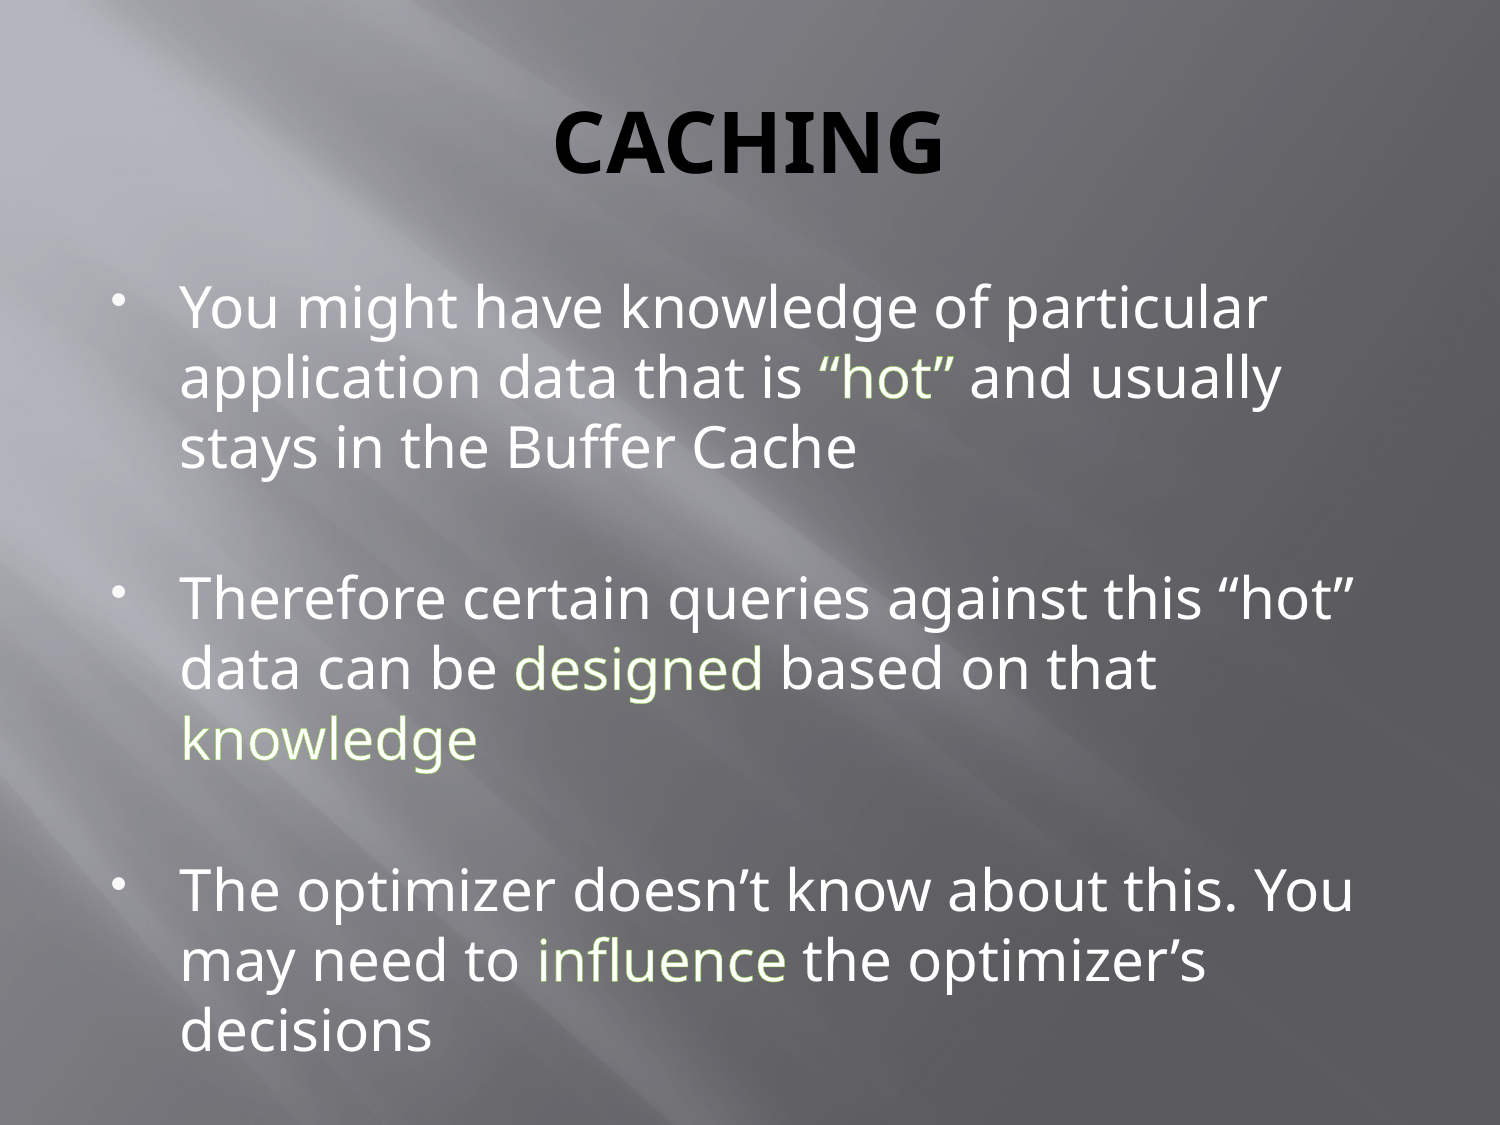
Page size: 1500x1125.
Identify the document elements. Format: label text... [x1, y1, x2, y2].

list You might have knowledge of particular application data that is “hot” and usually stays in the Buffer Cache Therefore certain queries against this “hot” data can be designed based on that knowledge The optimizer doesn’t know about this. You may need to influence the optimizer’s decisions [75, 262, 1425, 1035]
title CACHING [75, 45, 1425, 233]
